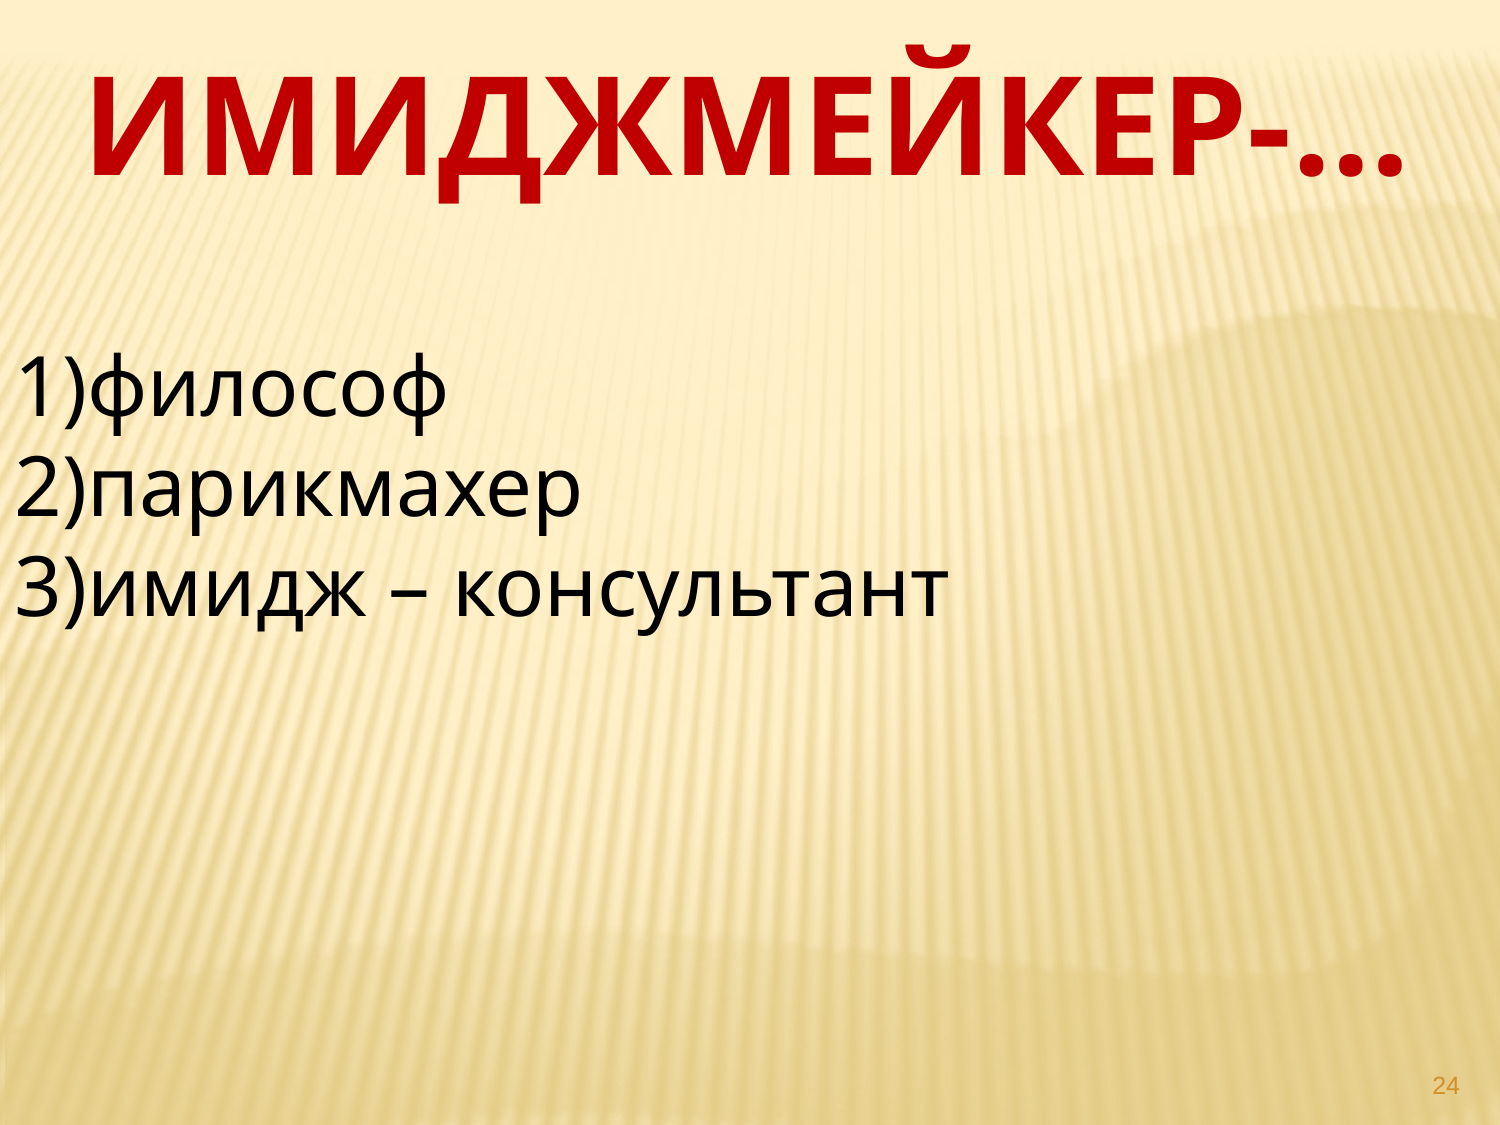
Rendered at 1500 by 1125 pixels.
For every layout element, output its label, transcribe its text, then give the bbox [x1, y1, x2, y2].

slide_number 24 [1350, 1062, 1475, 1103]
text_box 1)философ 2)парикмахер 3)имидж – консультант [0, 326, 1500, 741]
text_box ИМИДЖМЕЙКЕР-… [67, 30, 1426, 211]
